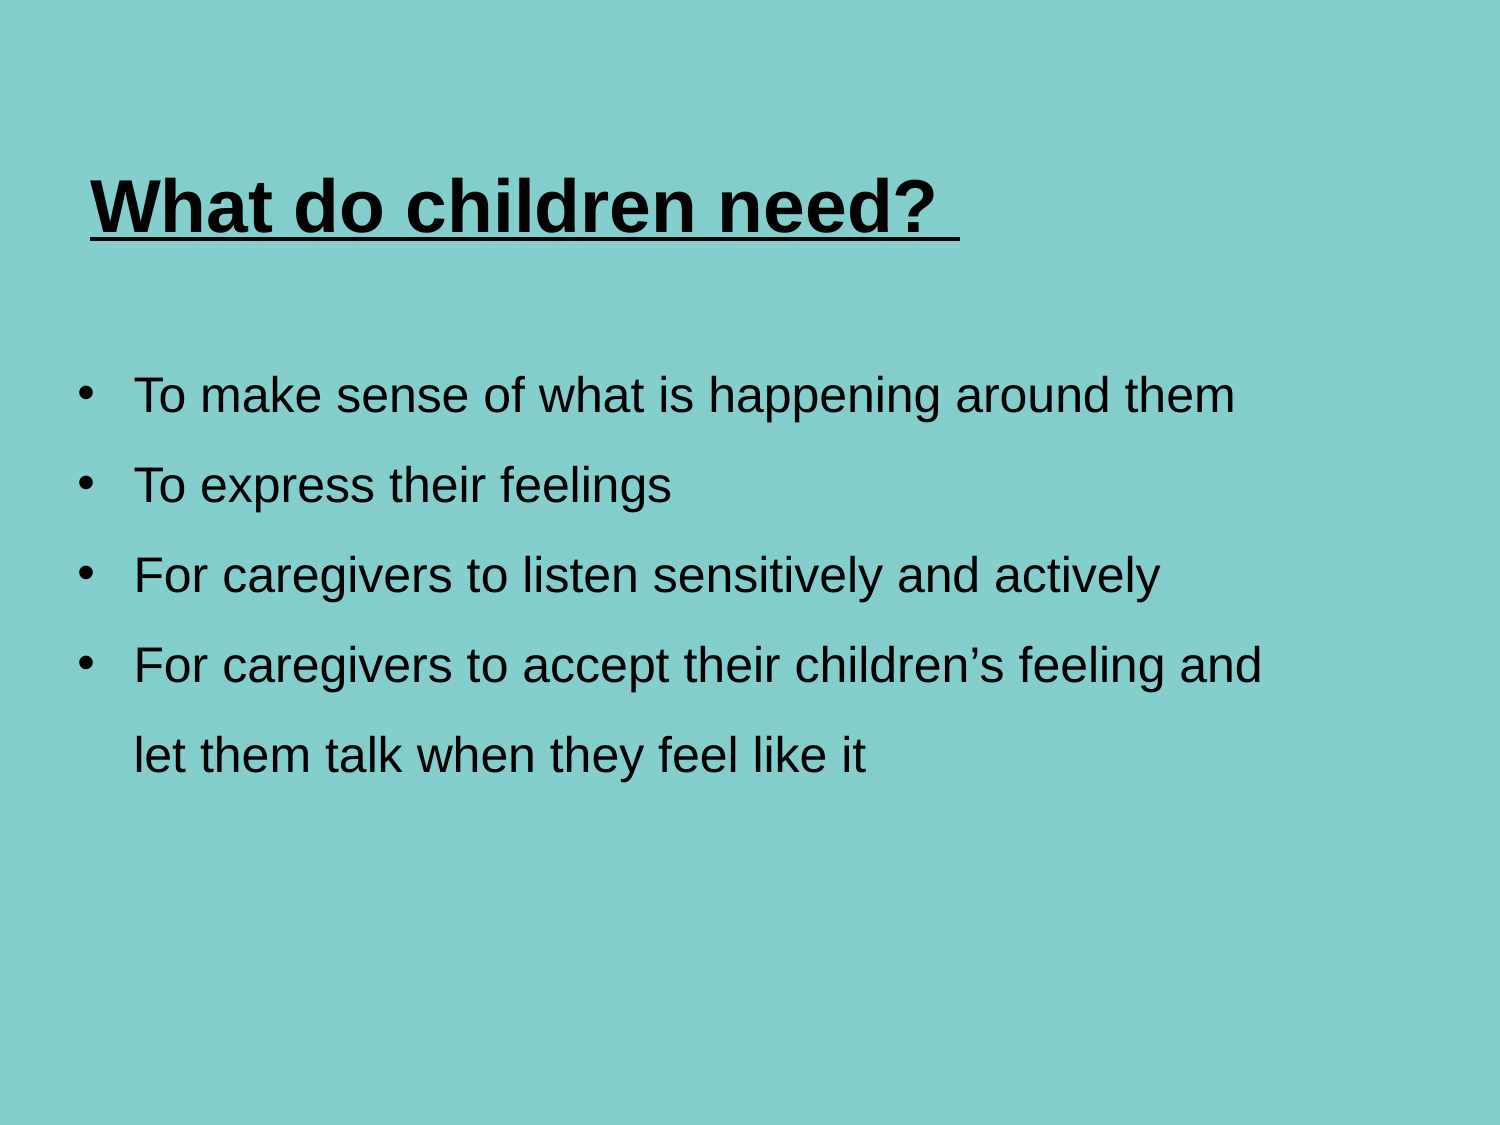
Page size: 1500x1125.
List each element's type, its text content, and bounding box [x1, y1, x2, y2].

text_box To make sense of what is happening around them To express their feelings For caregivers to listen sensitively and actively For caregivers to accept their children’s feeling and let them talk when they feel like it [62, 324, 1313, 970]
title What do children need? [75, 149, 1438, 350]
